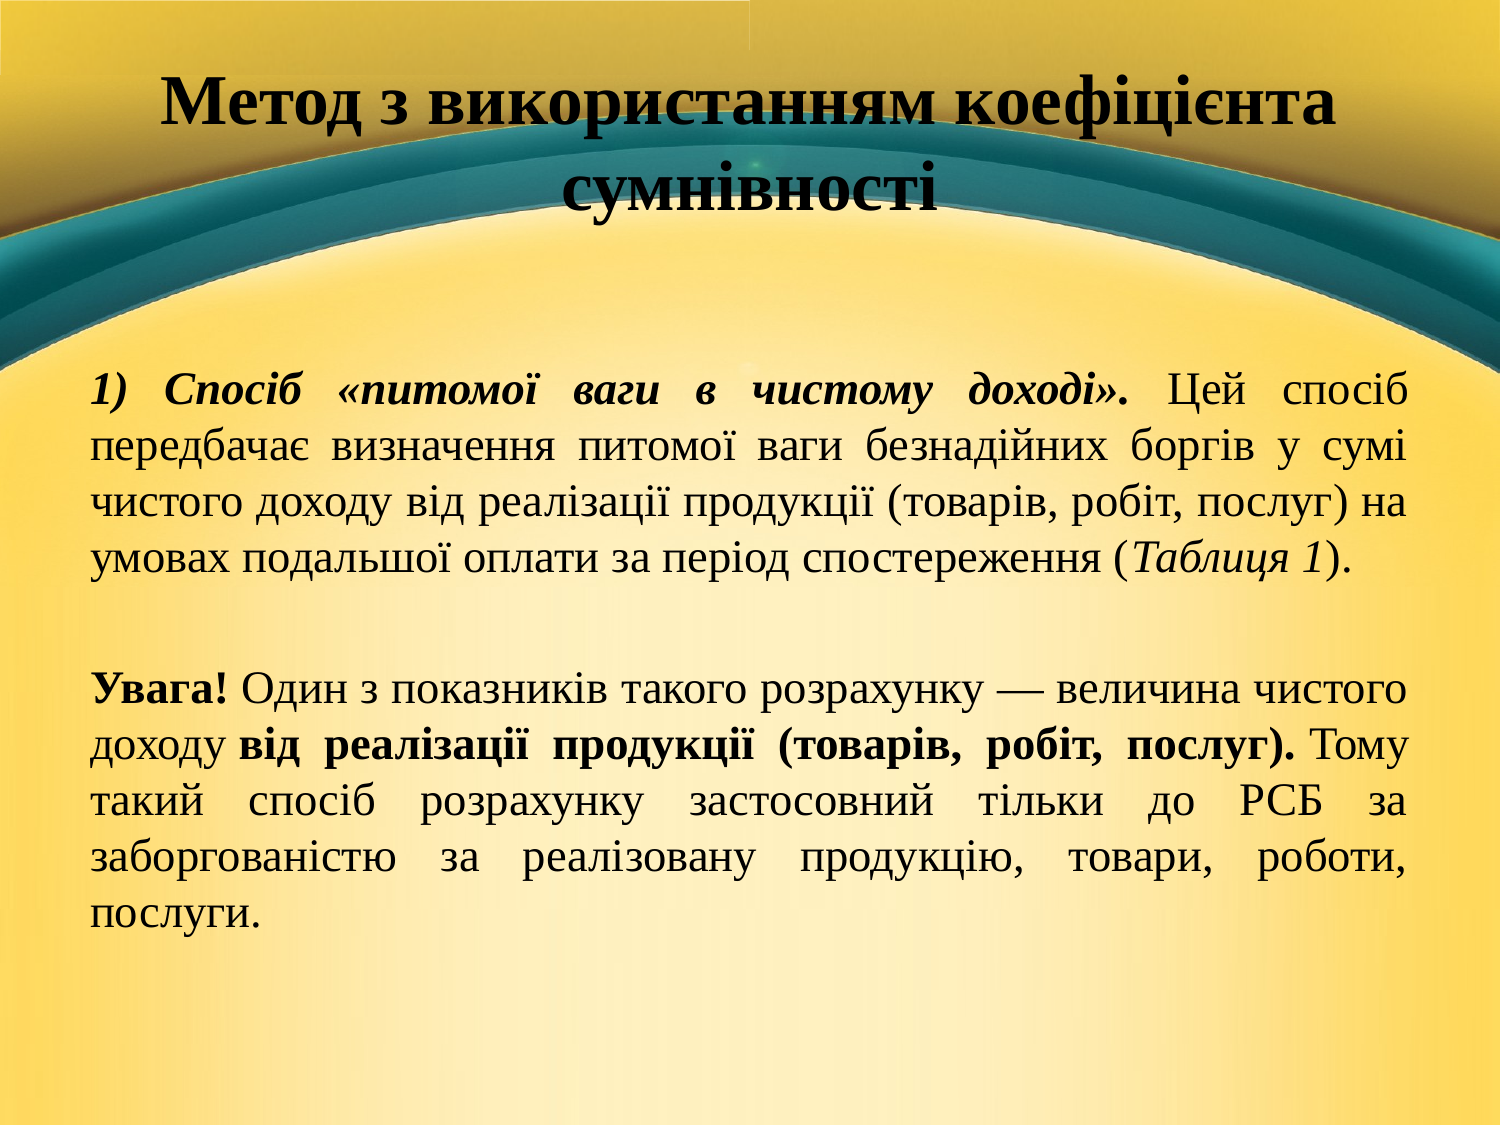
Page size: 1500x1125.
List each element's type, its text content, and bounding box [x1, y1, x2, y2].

list 1) Спосіб «питомої ваги в чистому доході». Цей спосіб передбачає визначення питомої ваги безнадійних боргів у сумі чистого доходу від реалізації продукції (товарів, робіт, послуг) на умовах подальшої оплати за період спостереження (Таблиця 1). Увага! Один з показників такого розрахунку — величина чистого доходу від реалізації продукції (товарів, робіт, послуг). Тому такий спосіб розрахунку застосовний тільки до РСБ за заборгованістю за реалізовану продукцію, товари, роботи, послуги. [75, 350, 1425, 1005]
picture [0, 0, 1500, 1125]
title Метод з використанням коефіцієнта сумнівності [75, 45, 1425, 233]
